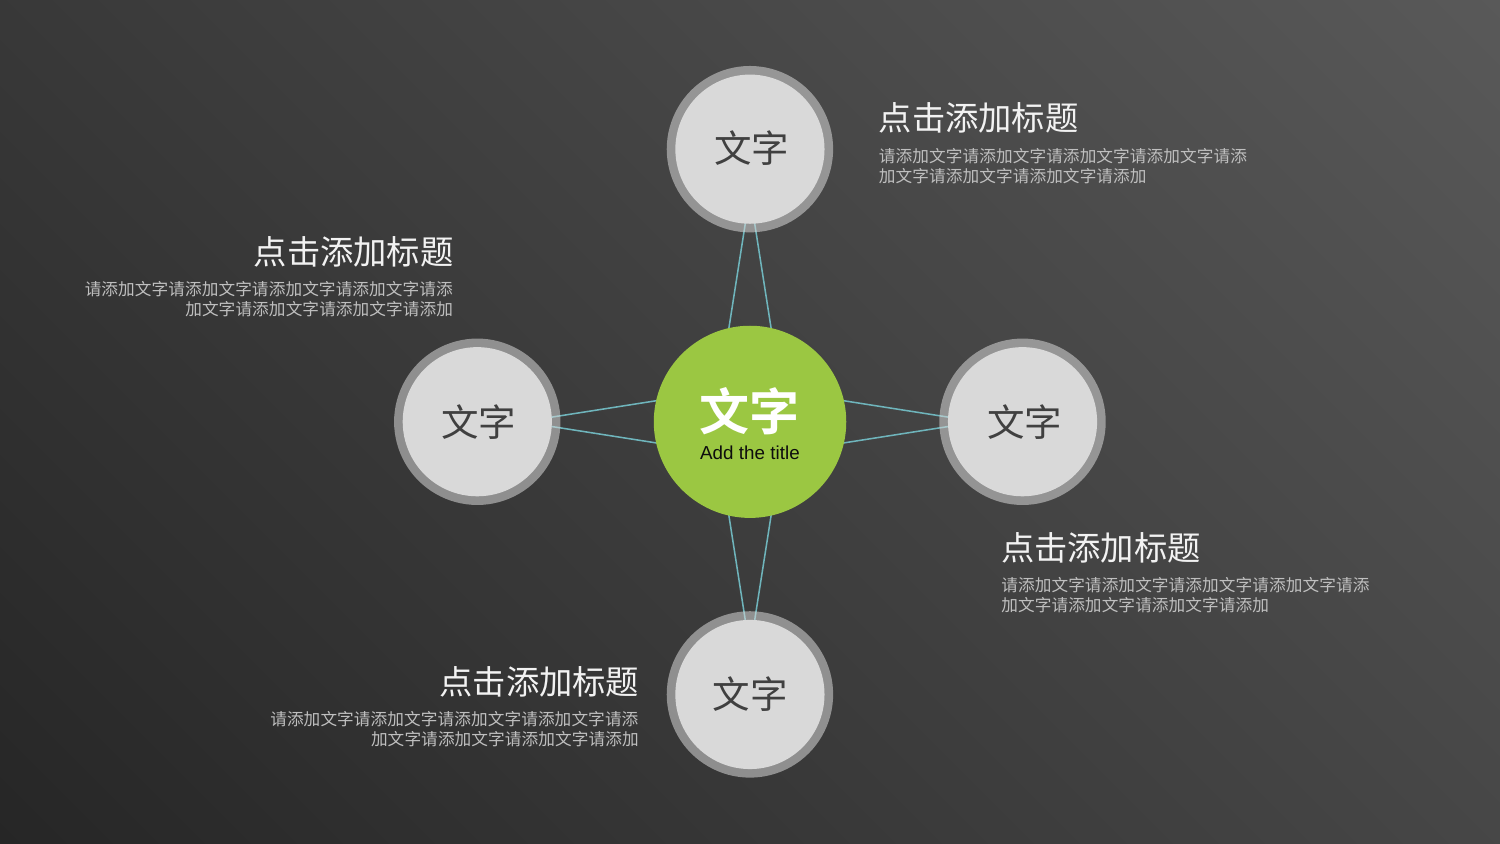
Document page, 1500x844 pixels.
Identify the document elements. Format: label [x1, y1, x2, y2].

text_box [1112, 519, 1401, 624]
text_box [240, 653, 388, 758]
text_box [393, 65, 1107, 778]
text_box [54, 223, 388, 328]
text_box [1112, 89, 1278, 194]
